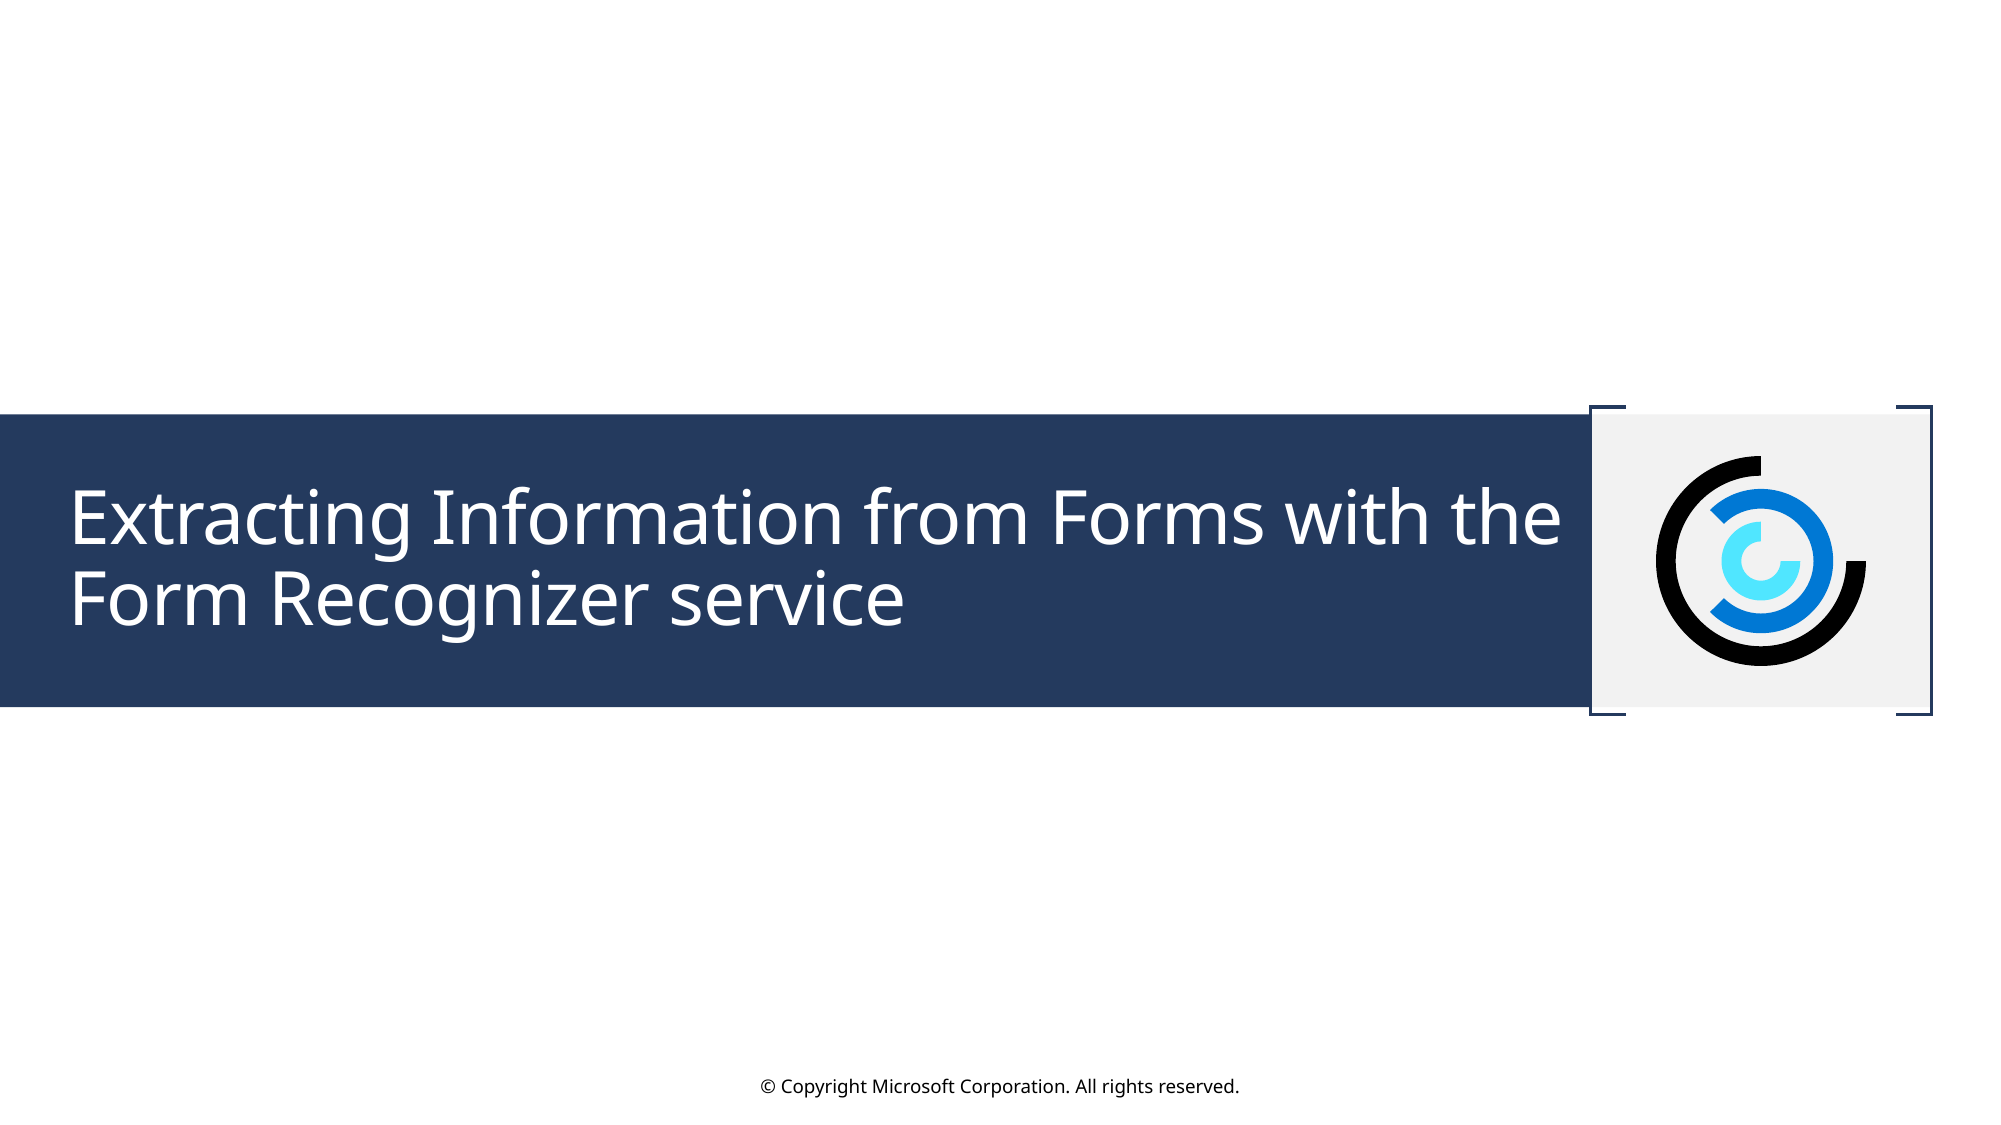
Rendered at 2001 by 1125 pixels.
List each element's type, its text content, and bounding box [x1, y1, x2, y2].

title Extracting Information from Forms with the Form Recognizer service [68, 414, 1577, 708]
picture [1655, 455, 1867, 667]
